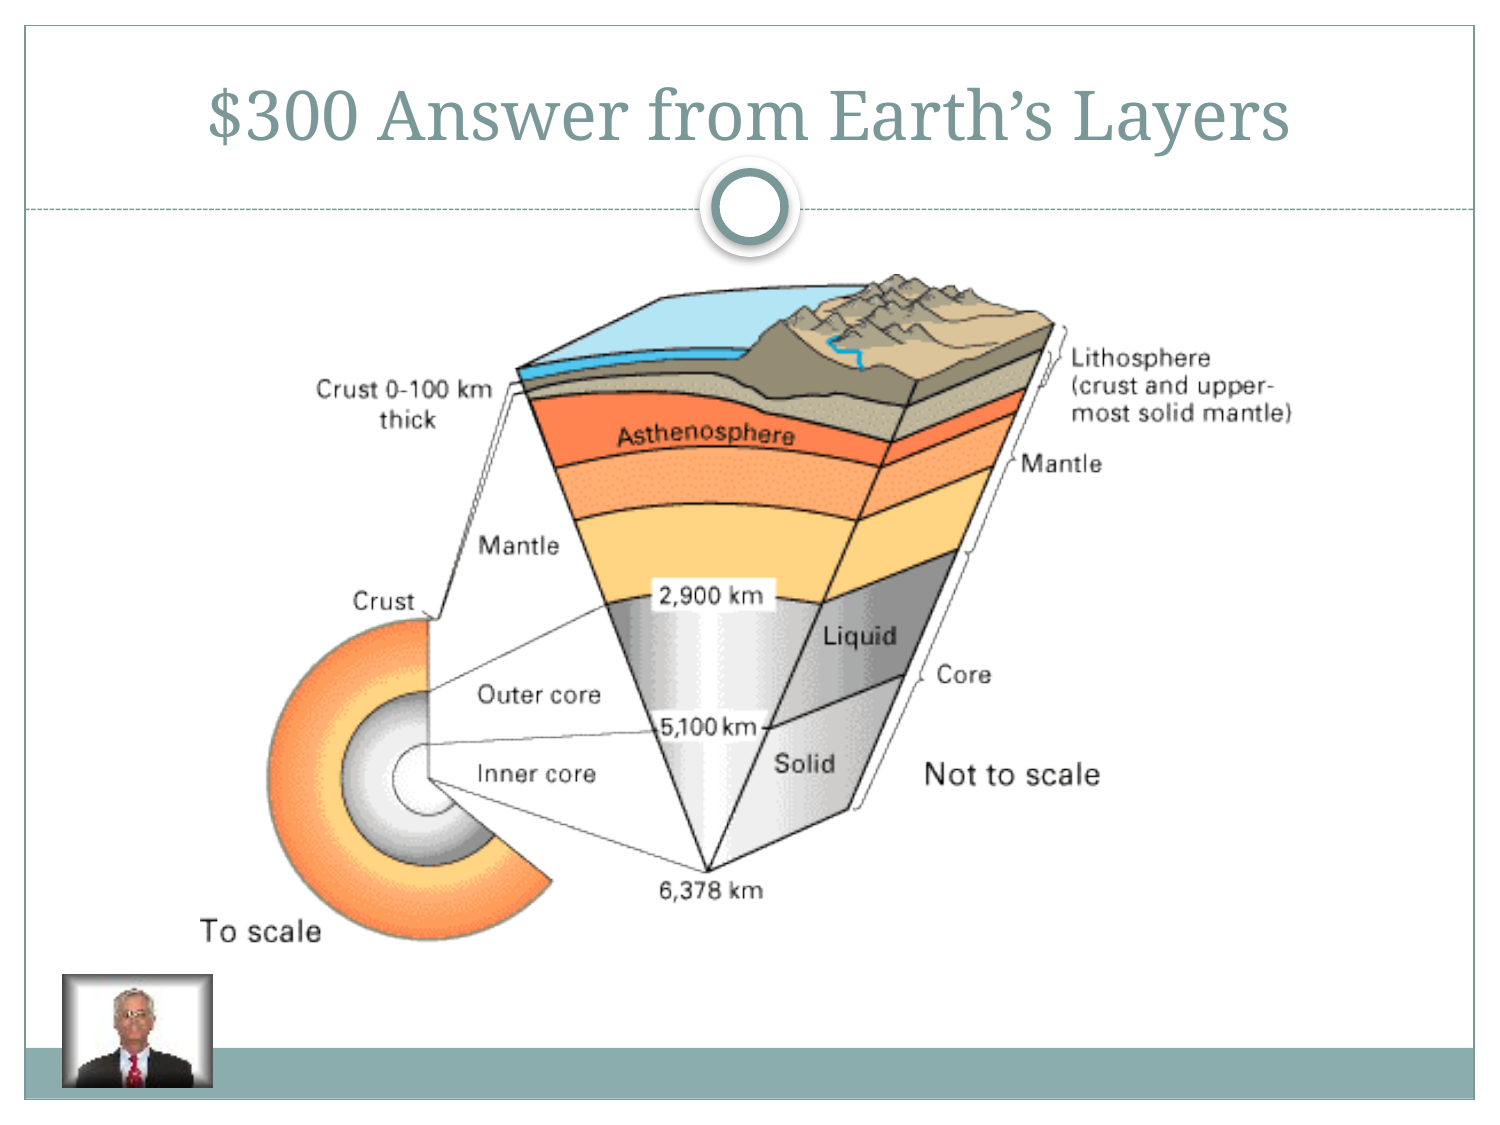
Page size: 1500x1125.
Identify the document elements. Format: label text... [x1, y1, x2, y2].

picture [62, 974, 213, 1088]
picture [112, 274, 1388, 951]
title $300 Answer from Earth’s Layers [49, 37, 1450, 162]
